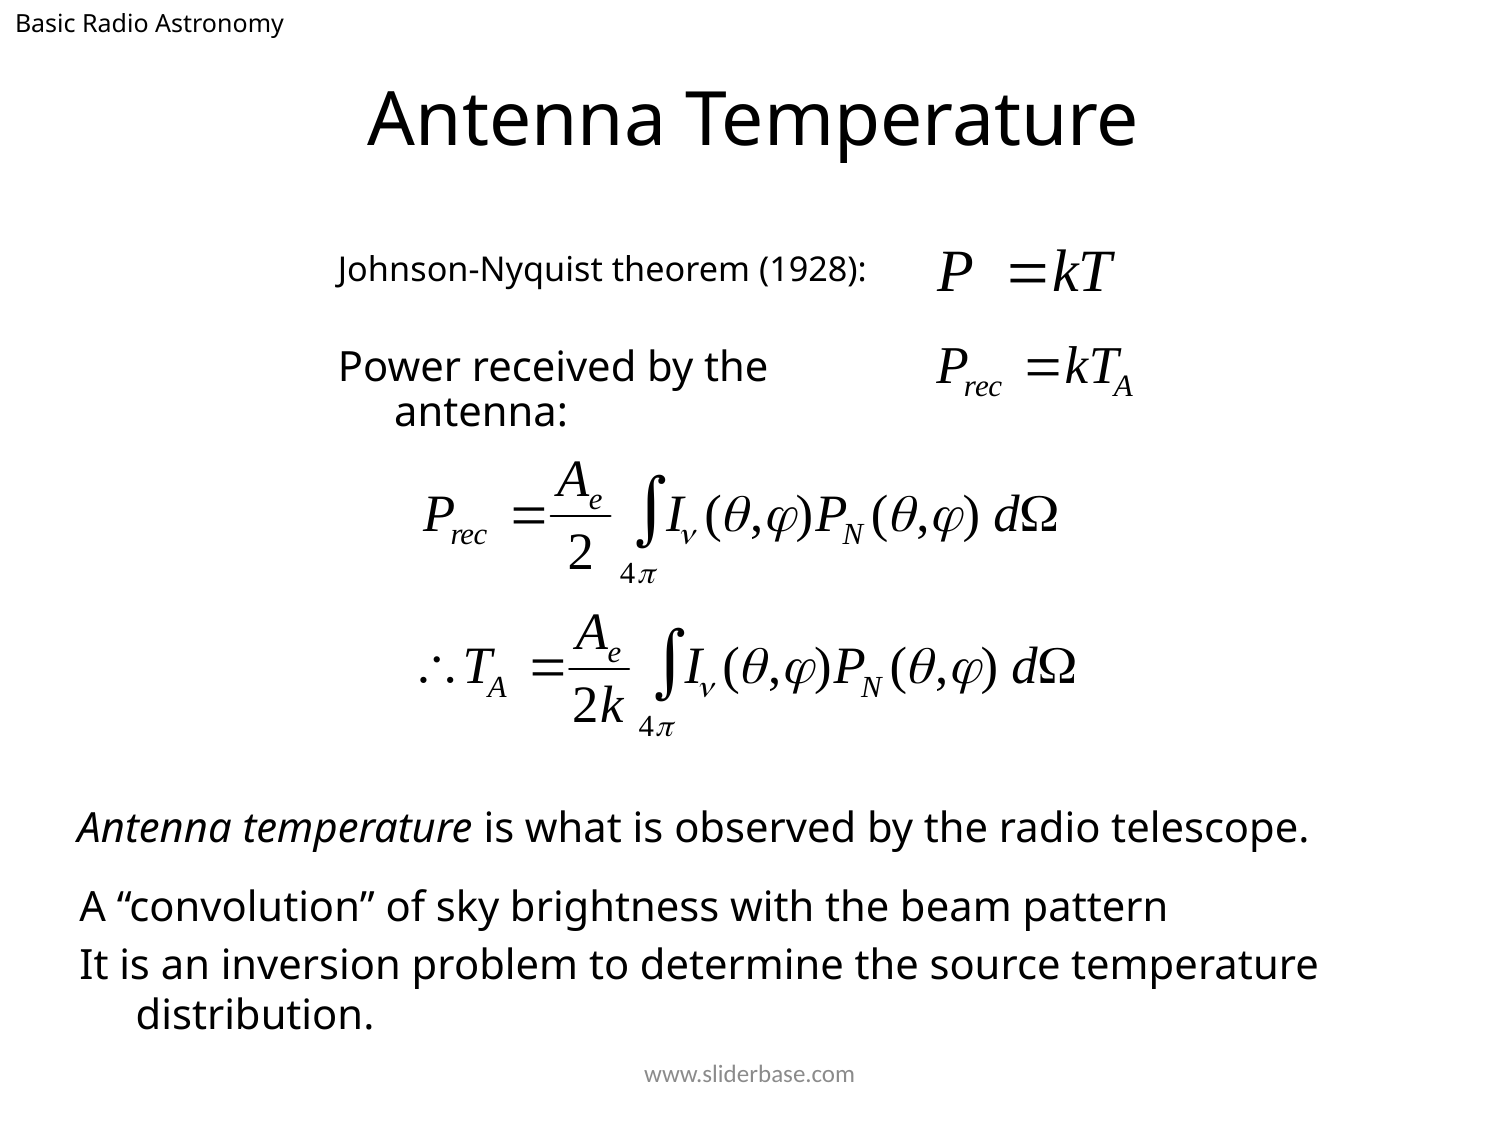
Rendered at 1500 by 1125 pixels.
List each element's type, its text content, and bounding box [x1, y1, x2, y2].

text_box Power received by the antenna: [322, 337, 927, 400]
text_box Antenna Temperature [78, 21, 1429, 210]
text_box A “convolution” of sky brightness with the beam pattern It is an inversion problem to determine the source temperature distribution. [64, 872, 1452, 1008]
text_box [414, 449, 1083, 744]
text_box Basic Radio Astronomy [0, 0, 382, 75]
list Johnson-Nyquist theorem (1928): [322, 244, 923, 322]
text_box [927, 339, 1140, 402]
text_box Antenna temperature is what is observed by the radio telescope. [62, 793, 1450, 873]
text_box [927, 240, 1124, 322]
footer www.sliderbase.com [512, 1042, 988, 1103]
